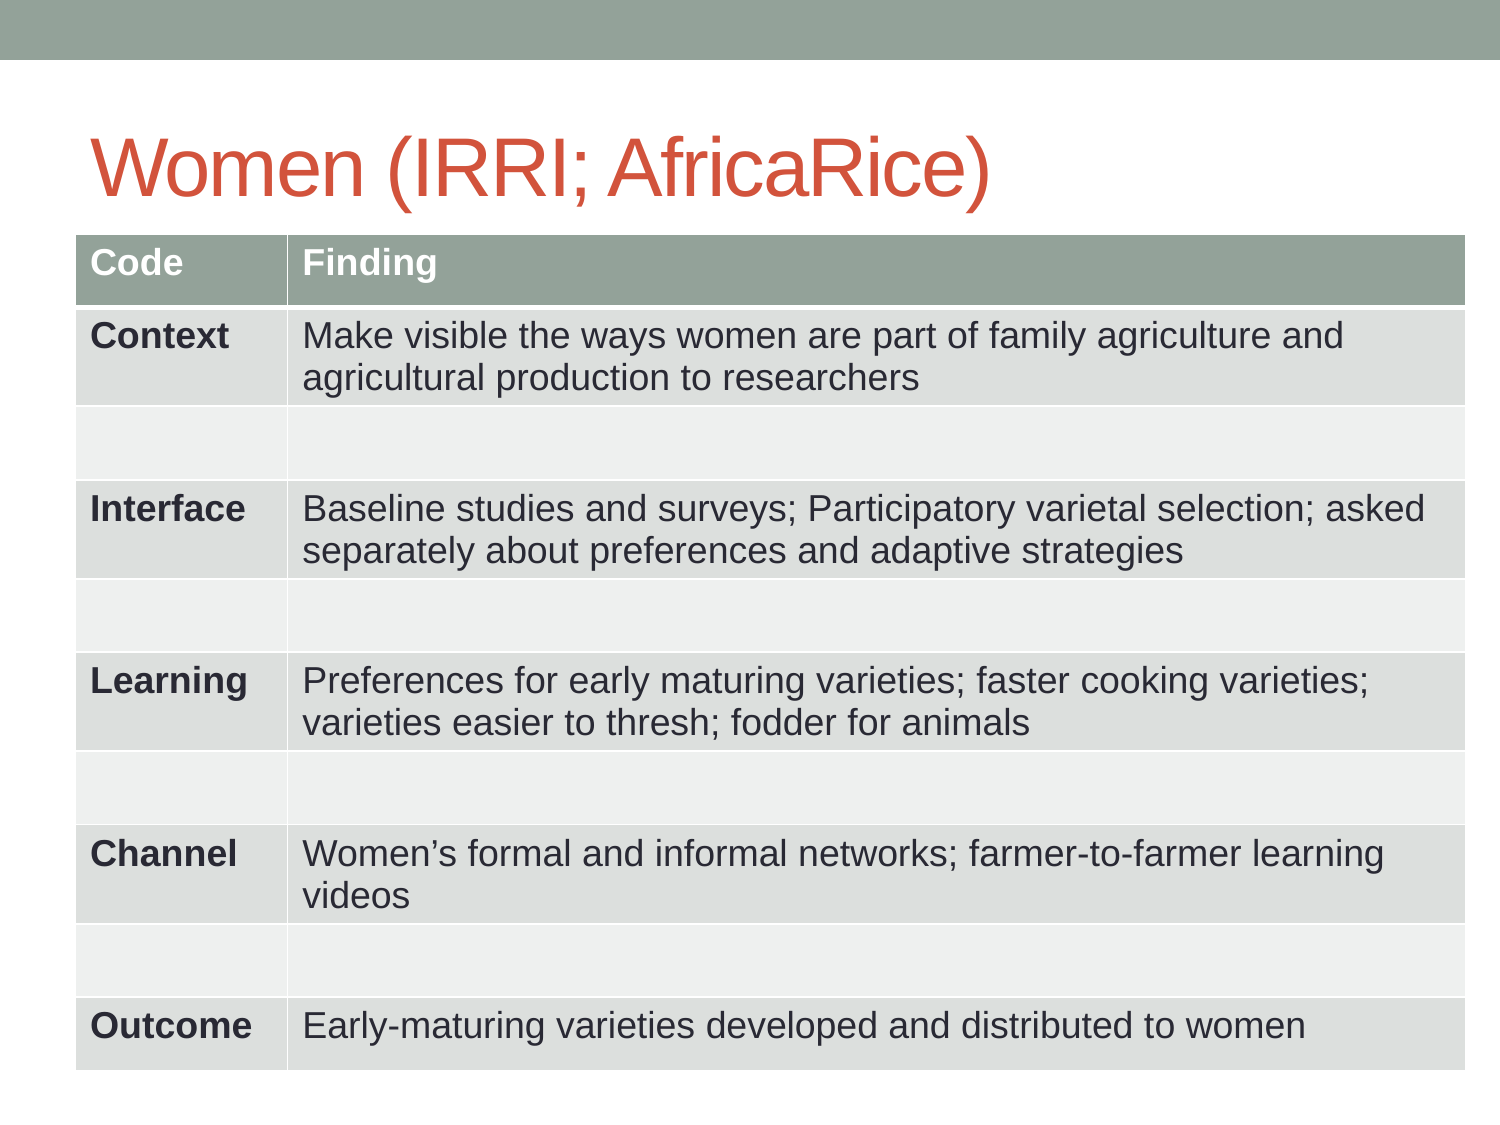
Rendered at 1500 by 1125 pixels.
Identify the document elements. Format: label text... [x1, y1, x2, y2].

table_header Code [76, 235, 287, 305]
table_cell Channel [76, 825, 287, 923]
table_cell [288, 925, 1465, 996]
table_cell [76, 580, 287, 651]
title Women (IRRI; AfricaRice) [75, 82, 1425, 233]
table_cell Make visible the ways women are part of family agriculture and agricultural production to researchers [288, 310, 1465, 405]
table_cell [288, 752, 1465, 824]
table_cell Outcome [76, 998, 287, 1070]
table_cell Early-maturing varieties developed and distributed to women [288, 998, 1465, 1070]
table_cell Baseline studies and surveys; Participatory varietal selection; asked separately about preferences and adaptive strategies [288, 481, 1465, 578]
table_cell Women’s formal and informal networks; farmer-to-farmer learning videos [288, 825, 1465, 923]
table_cell Learning [76, 653, 287, 750]
table_cell [76, 407, 287, 479]
table_cell Context [76, 310, 287, 405]
table_cell [76, 752, 287, 824]
table_header Finding [288, 235, 1465, 305]
table_cell [288, 580, 1465, 651]
table_cell Interface [76, 481, 287, 578]
table_cell Preferences for early maturing varieties; faster cooking varieties; varieties easier to thresh; fodder for animals [288, 653, 1465, 750]
table_cell [288, 407, 1465, 479]
table_cell [76, 925, 287, 996]
